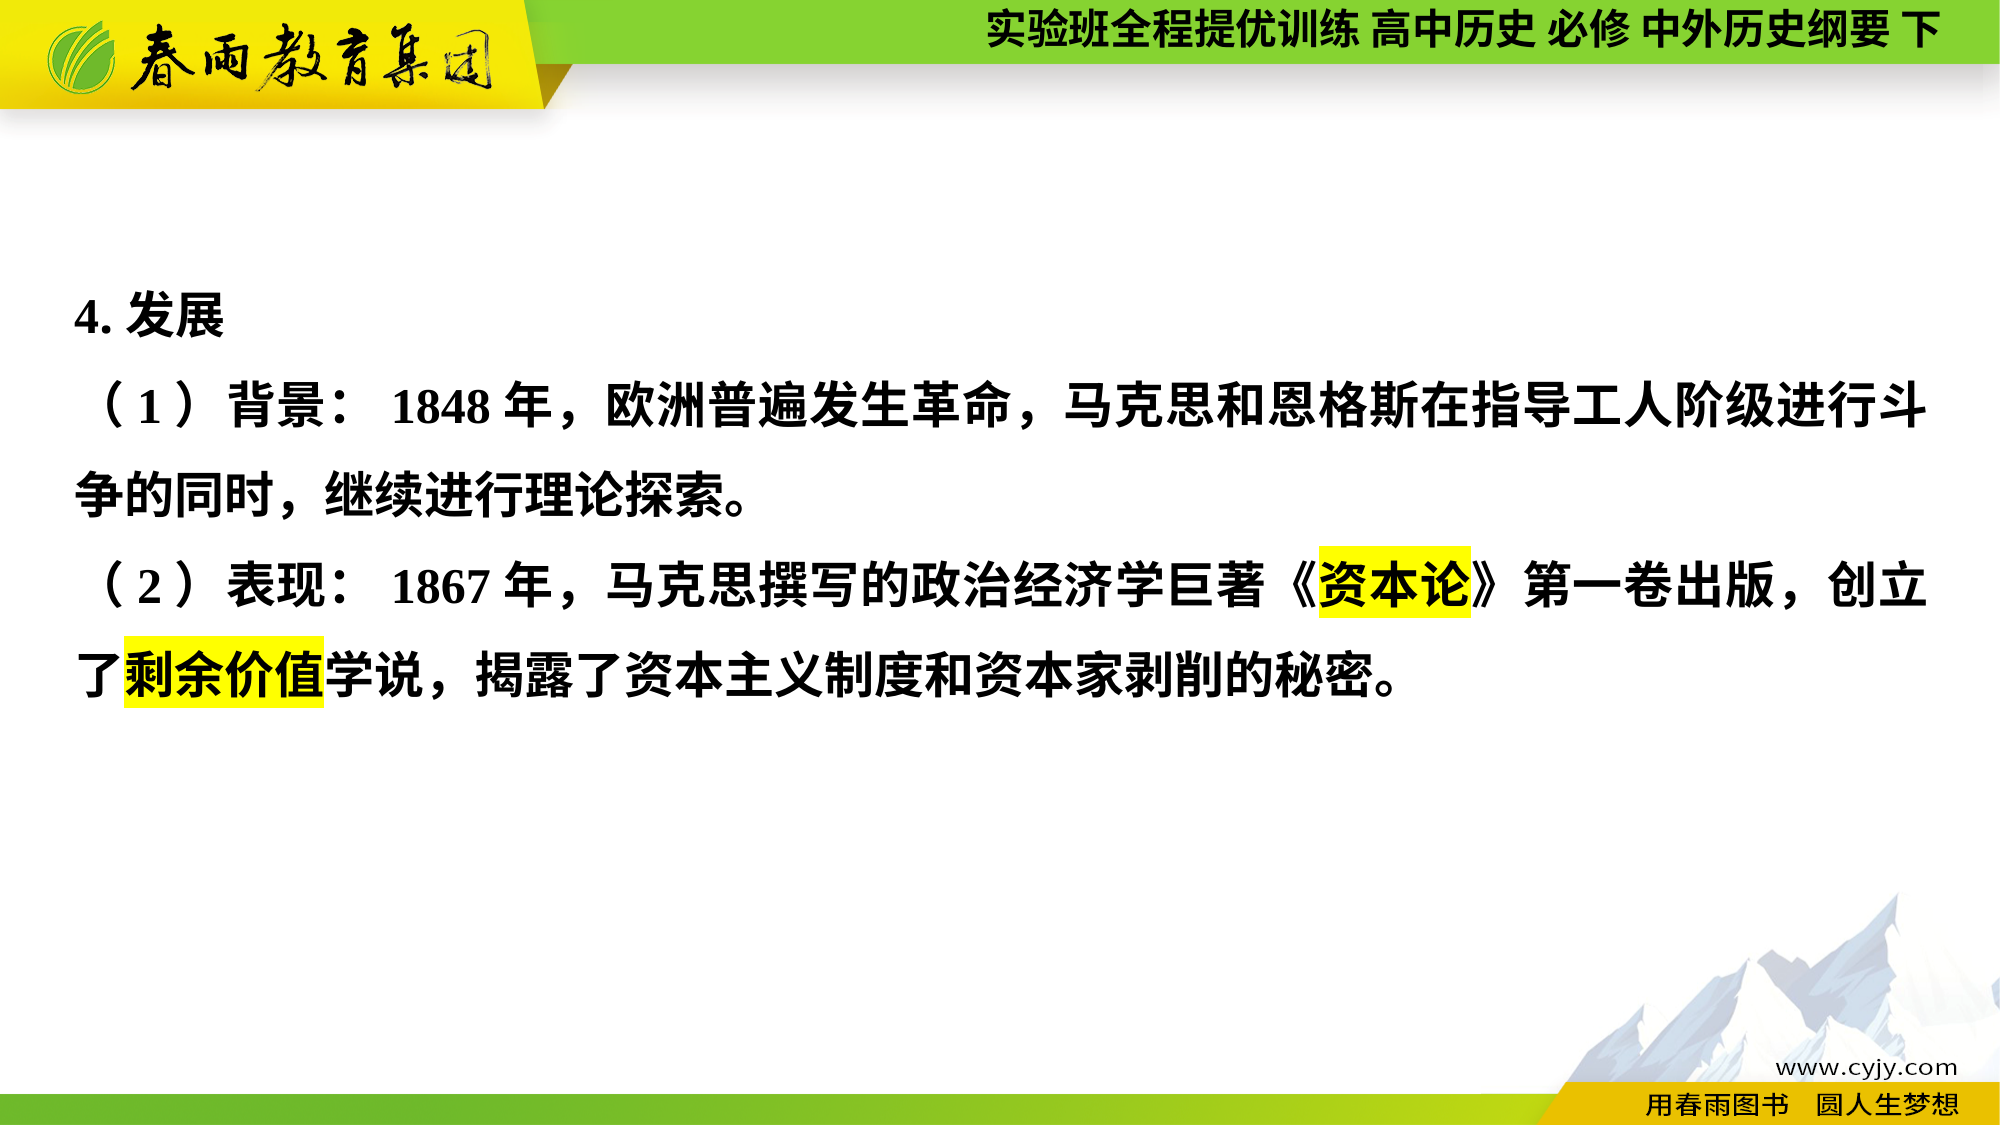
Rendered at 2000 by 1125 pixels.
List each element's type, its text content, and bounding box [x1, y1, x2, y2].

list 4.发展 （1）背景：1848年，欧洲普遍发生革命，马克思和恩格斯在指导工人阶级进行斗争的同时，继续进行理论探索。 （2）表现：1867年，马克思撰写的政治经济学巨著《资本论》第一卷出版，创立了剩余价值学说，揭露了资本主义制度和资本家剥削的秘密。 [59, 246, 1944, 705]
picture [0, 0, 2000, 1125]
